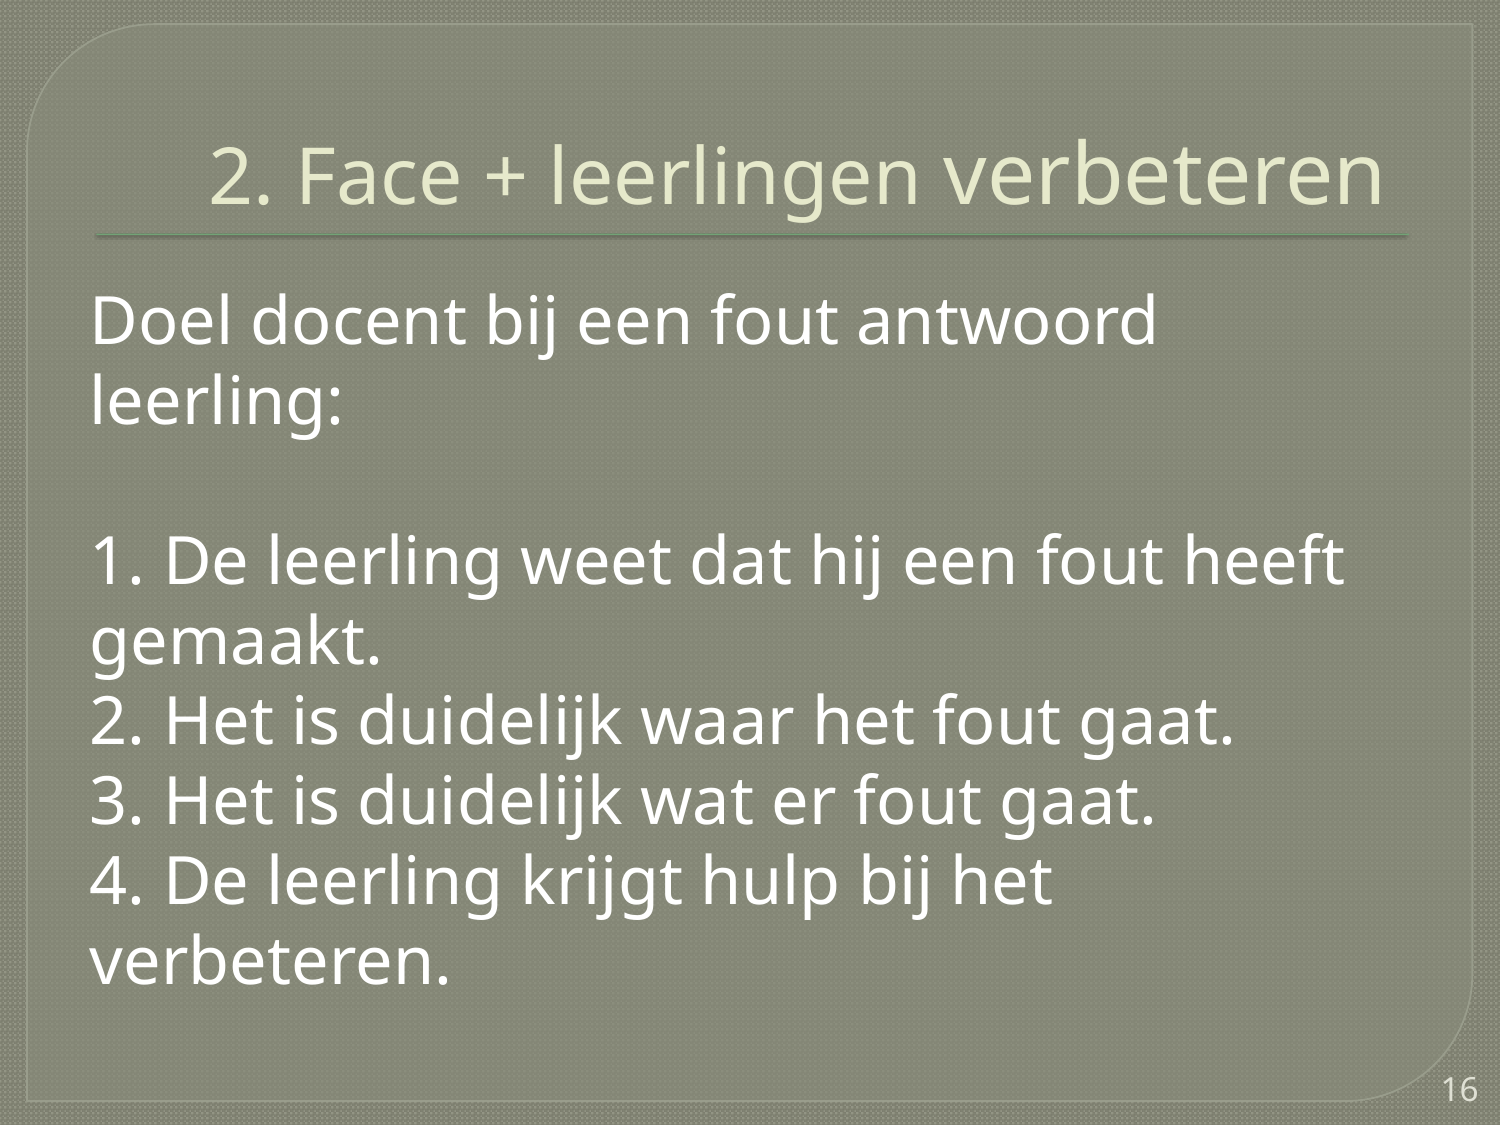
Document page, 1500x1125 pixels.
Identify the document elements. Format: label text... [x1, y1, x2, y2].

slide_number 16 [1417, 1068, 1494, 1114]
list Doel docent bij een fout antwoord leerling: 1. De leerling weet dat hij een fout heeft gemaakt. 2. Het is duidelijk waar het fout gaat. 3. Het is duidelijk wat er fout gaat. 4. De leerling krijgt hulp bij het verbeteren. [75, 270, 1425, 1013]
title 2. Face + leerlingen verbeteren [75, 41, 1425, 230]
